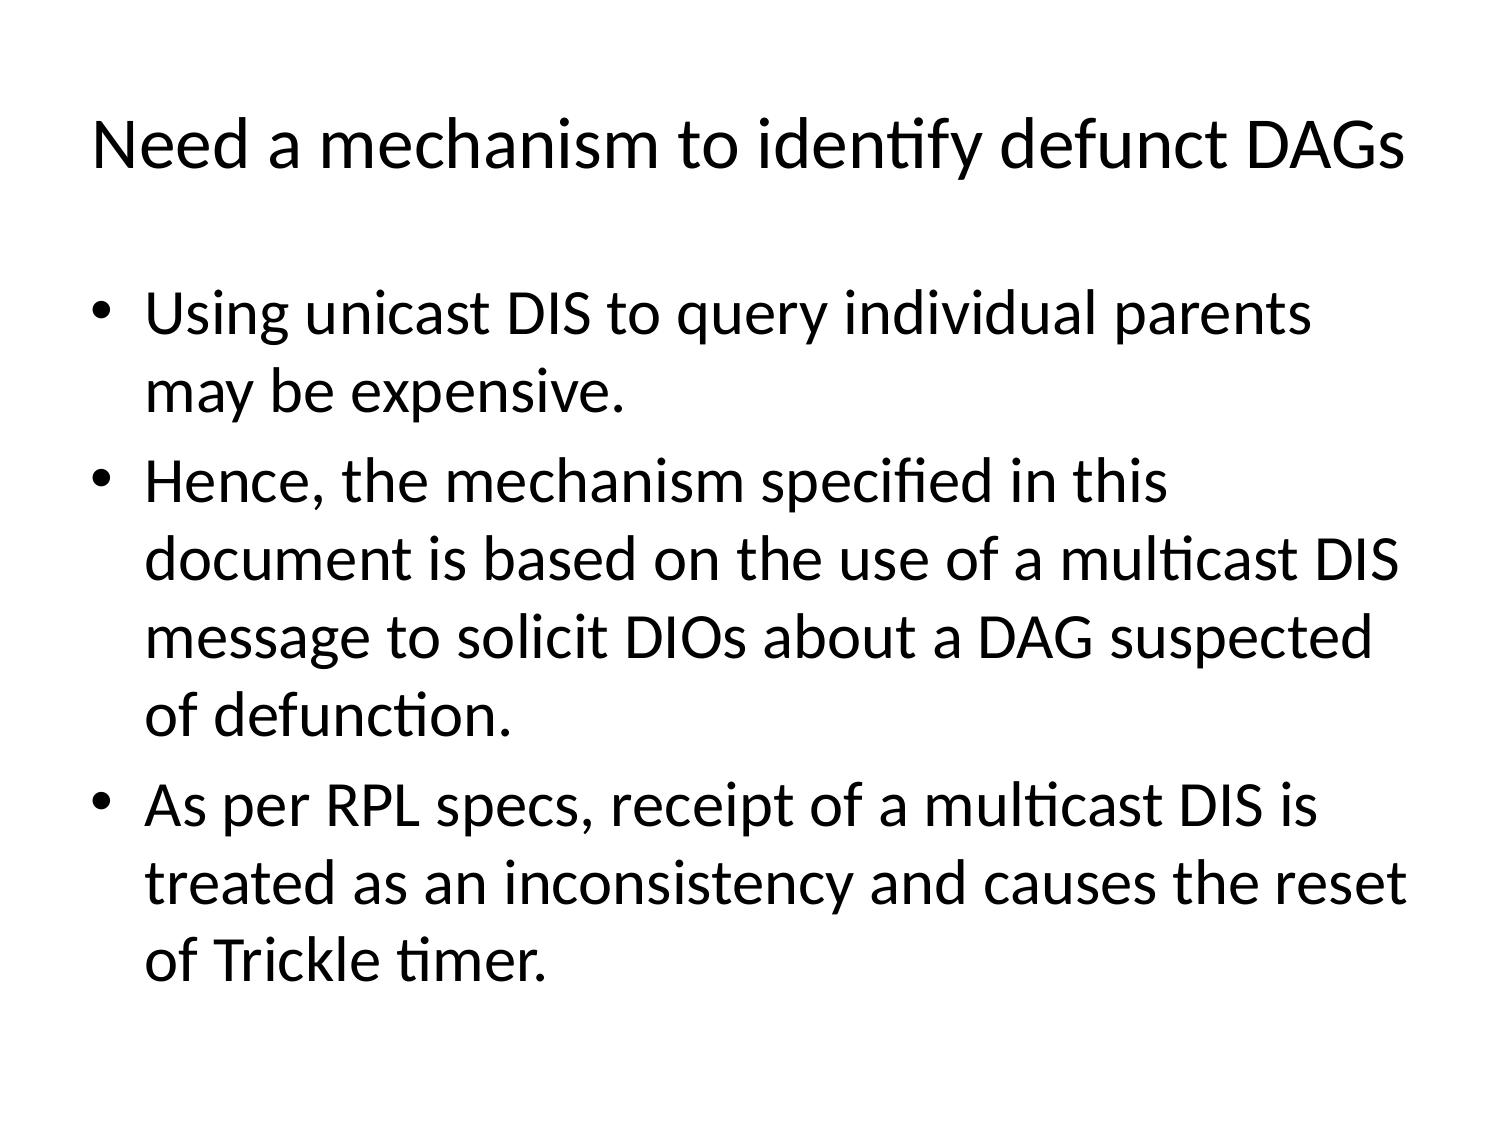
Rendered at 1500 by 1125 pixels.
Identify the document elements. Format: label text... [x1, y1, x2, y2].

list Using unicast DIS to query individual parents may be expensive. Hence, the mechanism specified in this document is based on the use of a multicast DIS message to solicit DIOs about a DAG suspected of defunction. As per RPL specs, receipt of a multicast DIS is treated as an inconsistency and causes the reset of Trickle timer. [75, 262, 1425, 1005]
title Need a mechanism to identify defunct DAGs [75, 45, 1425, 233]
